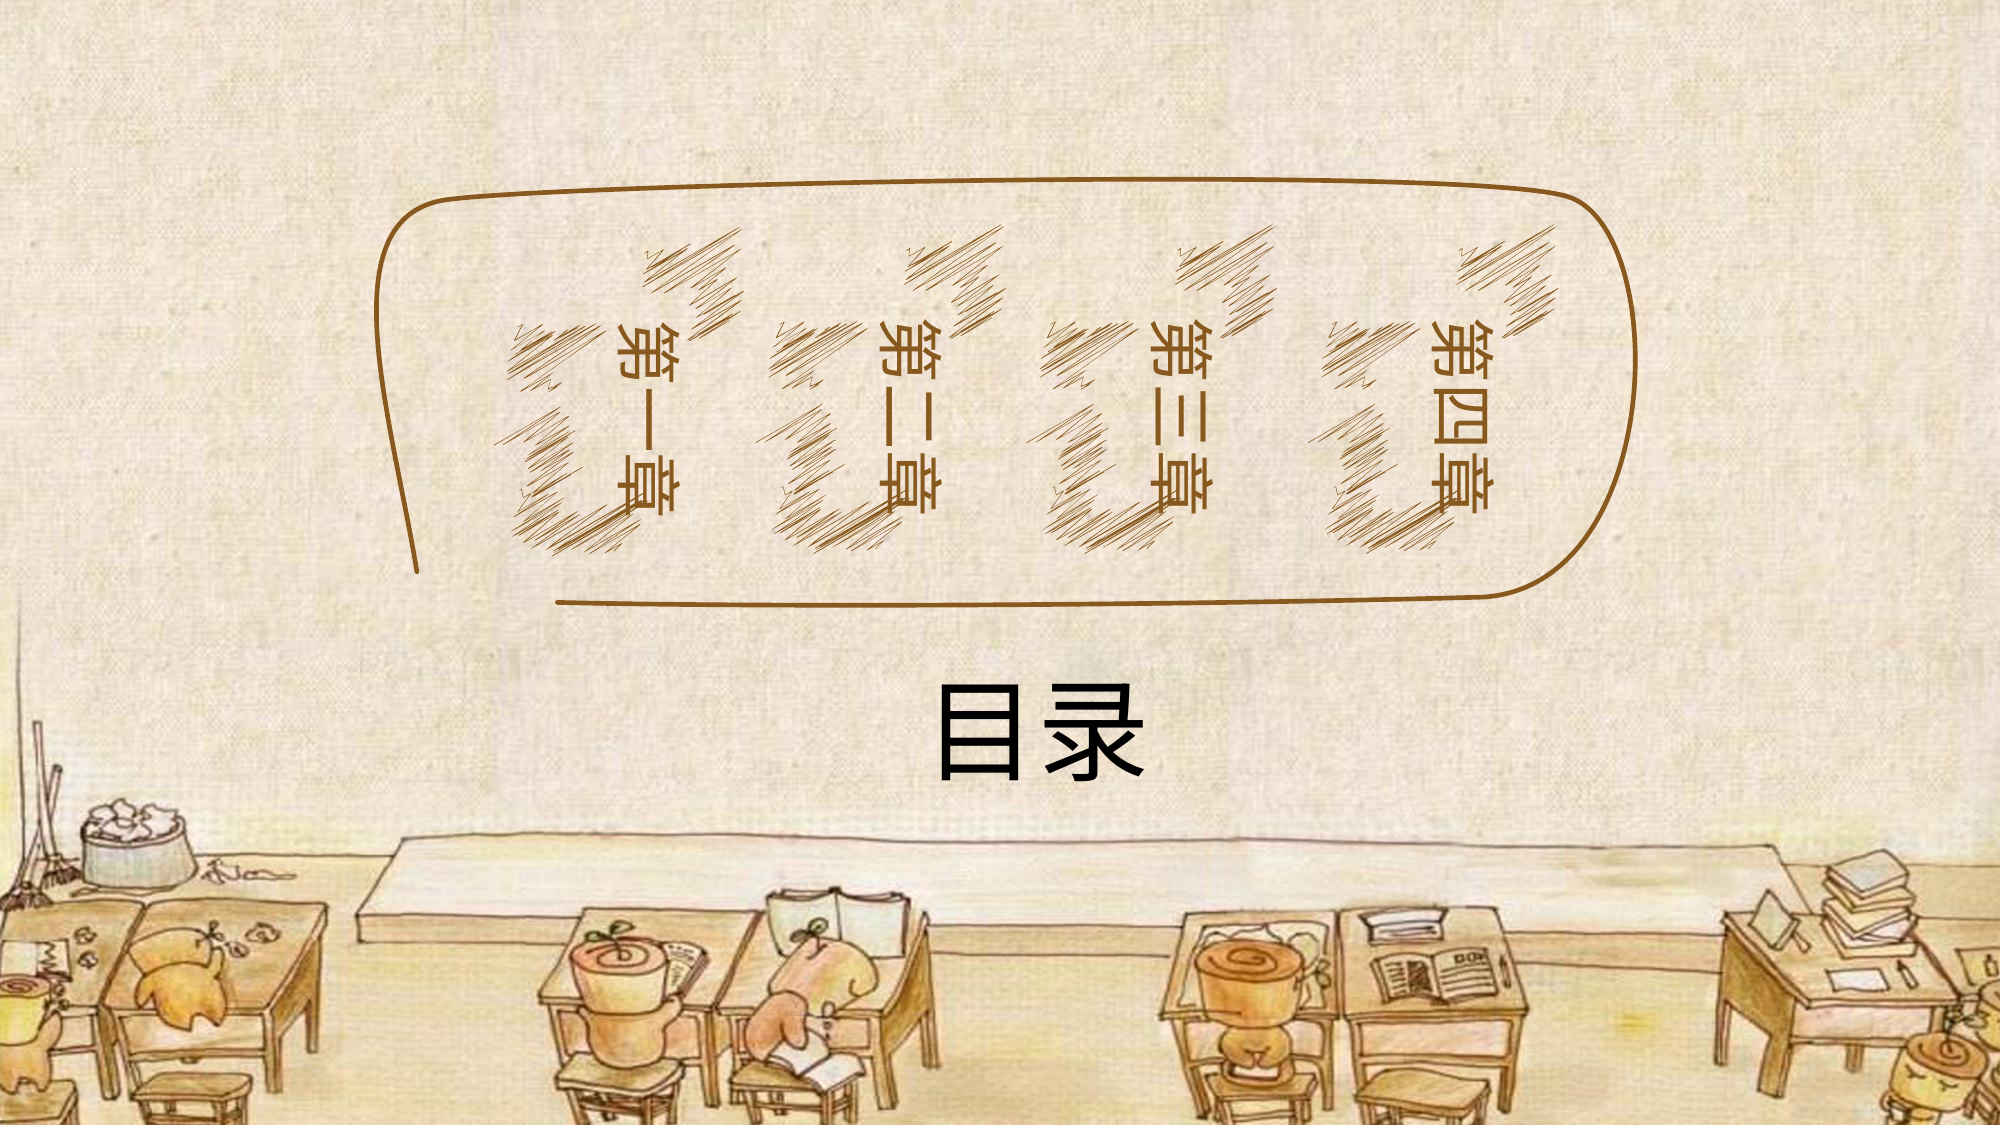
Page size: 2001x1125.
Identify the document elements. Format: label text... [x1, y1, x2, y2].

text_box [1026, 224, 1277, 554]
text_box [375, 178, 1637, 607]
picture [0, 0, 2000, 1125]
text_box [1308, 224, 1559, 554]
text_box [755, 224, 1006, 554]
text_box 目录 [910, 652, 1209, 803]
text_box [493, 226, 745, 557]
